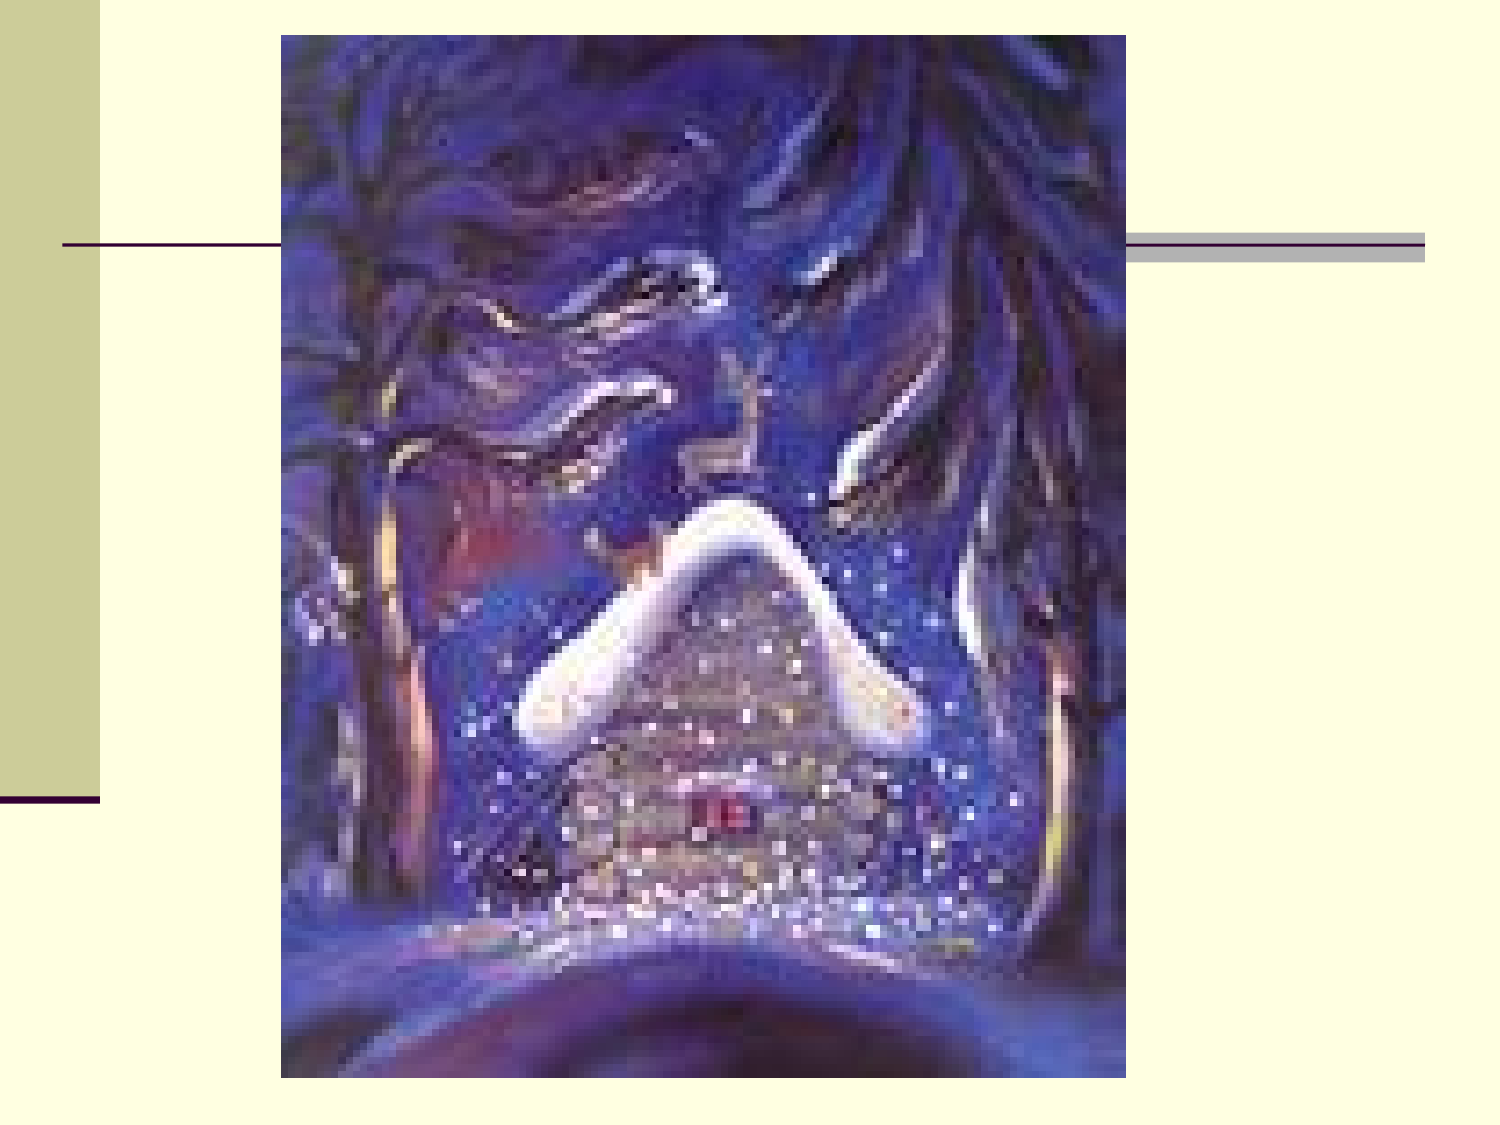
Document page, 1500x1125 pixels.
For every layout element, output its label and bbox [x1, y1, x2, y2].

picture [280, 34, 1126, 1079]
